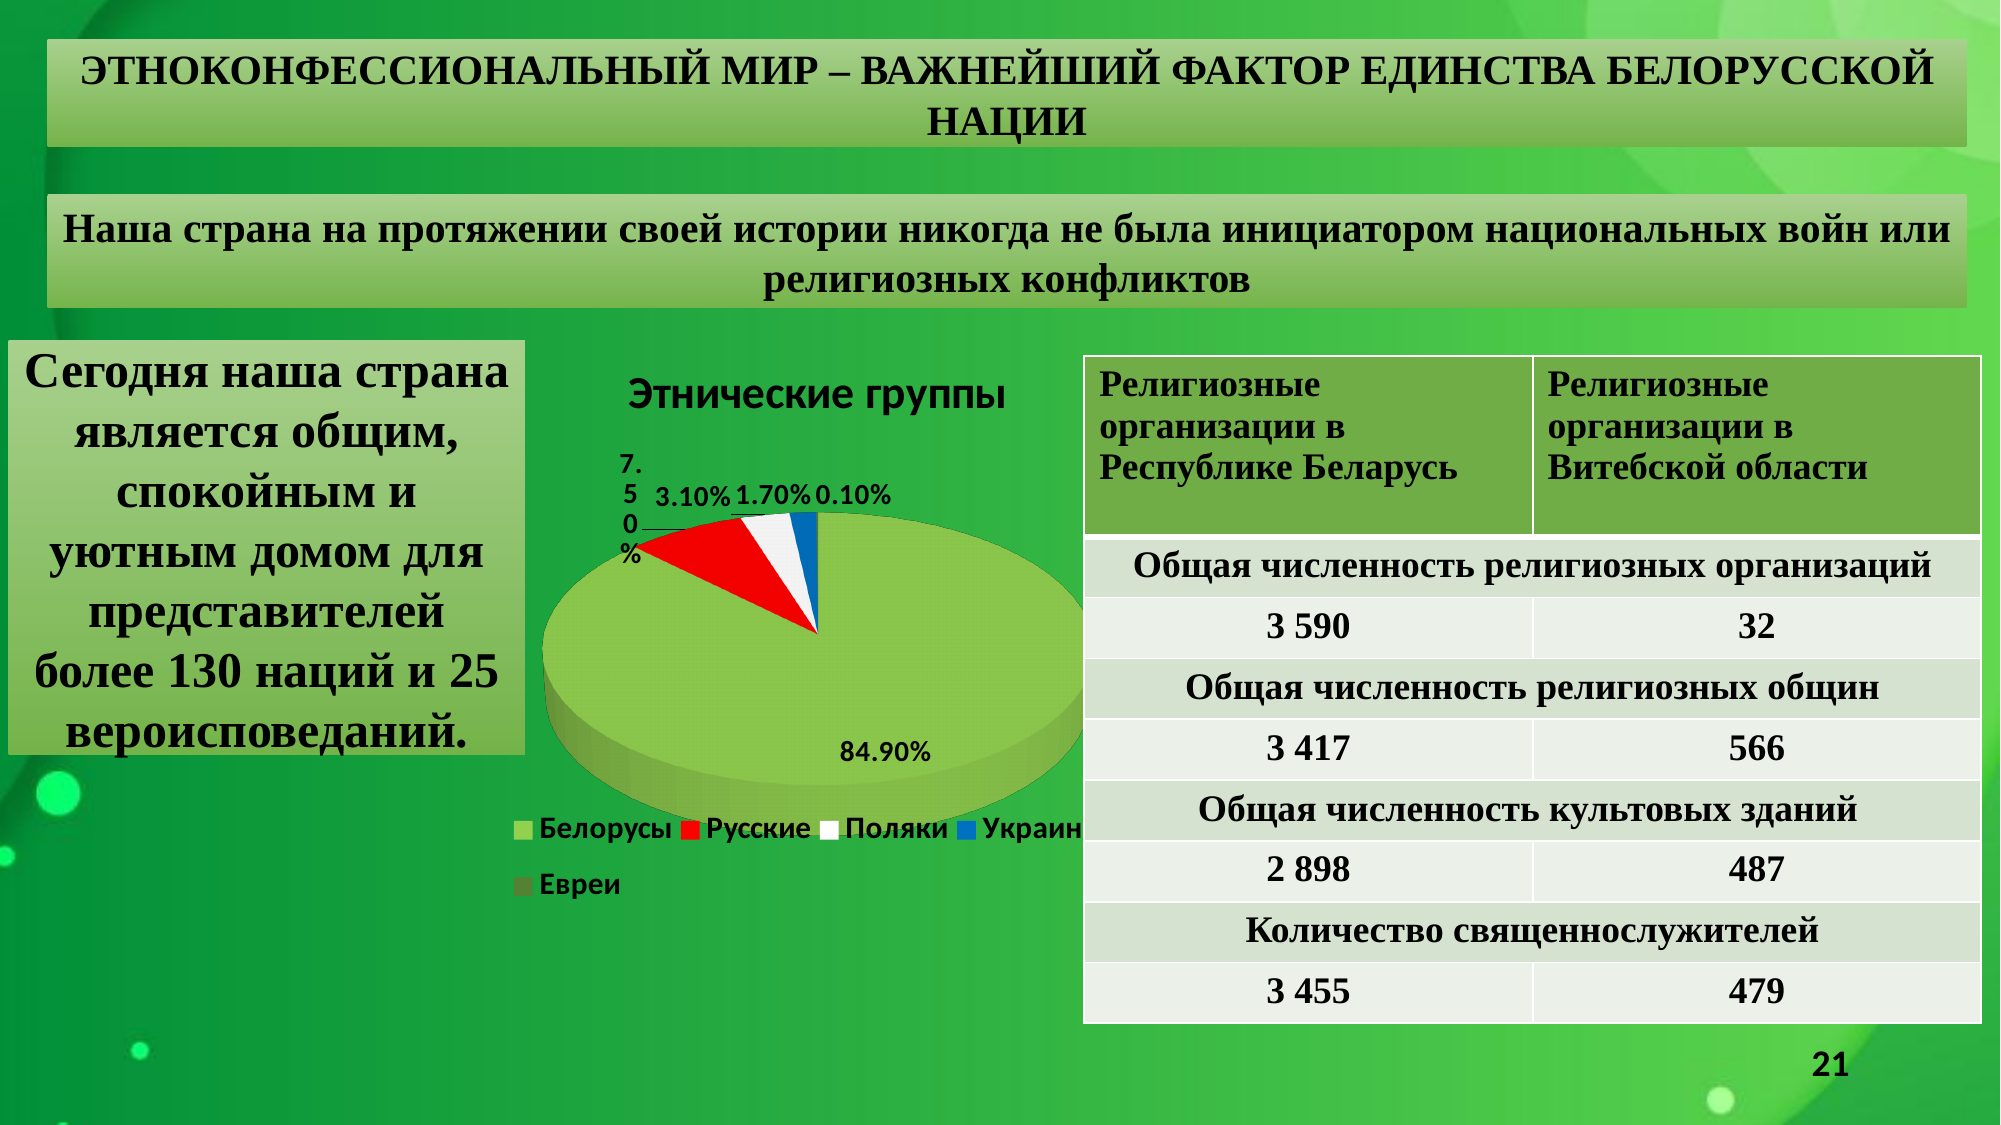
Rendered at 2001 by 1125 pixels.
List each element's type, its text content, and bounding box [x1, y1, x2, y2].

picture [0, 0, 2000, 1125]
table_cell 566 [1534, 720, 1980, 779]
table_cell Количество священнослужителей [1085, 903, 1980, 962]
table_cell 2 898 [1138, 842, 1532, 901]
table_header Религиозные организации в Витебской области [1534, 357, 1980, 534]
table_cell Общая численность религиозных организаций [1138, 540, 1980, 597]
table_cell 479 [1534, 963, 1980, 1022]
text_box Сегодня наша страна является общим, спокойным и уютным домом для представителей более 130 наций и 25 вероисповеданий. [8, 340, 498, 755]
text_box Наша страна на протяжении своей истории никогда не была инициатором национальных войн или религиозных конфликтов [47, 194, 1967, 308]
table_cell 487 [1534, 842, 1980, 901]
slide_number 21 [1414, 1031, 1865, 1092]
table_cell Общая численность культовых зданий [1138, 781, 1980, 840]
table_cell 32 [1534, 598, 1980, 658]
table_cell 3 417 [1138, 720, 1532, 779]
table_header Религиозные организации в Республике Беларусь [1138, 357, 1532, 534]
table_cell 3 590 [1138, 598, 1532, 658]
text_box ЭТНОКОНФЕССИОНАЛЬНЫЙ МИР – ВАЖНЕЙШИЙ ФАКТОР ЕДИНСТВА БЕЛОРУССКОЙ НАЦИИ [47, 39, 1967, 147]
table_cell 3 455 [1085, 963, 1532, 1022]
chart [498, 340, 1138, 940]
table_cell Общая численность религиозных общин [1138, 659, 1980, 718]
